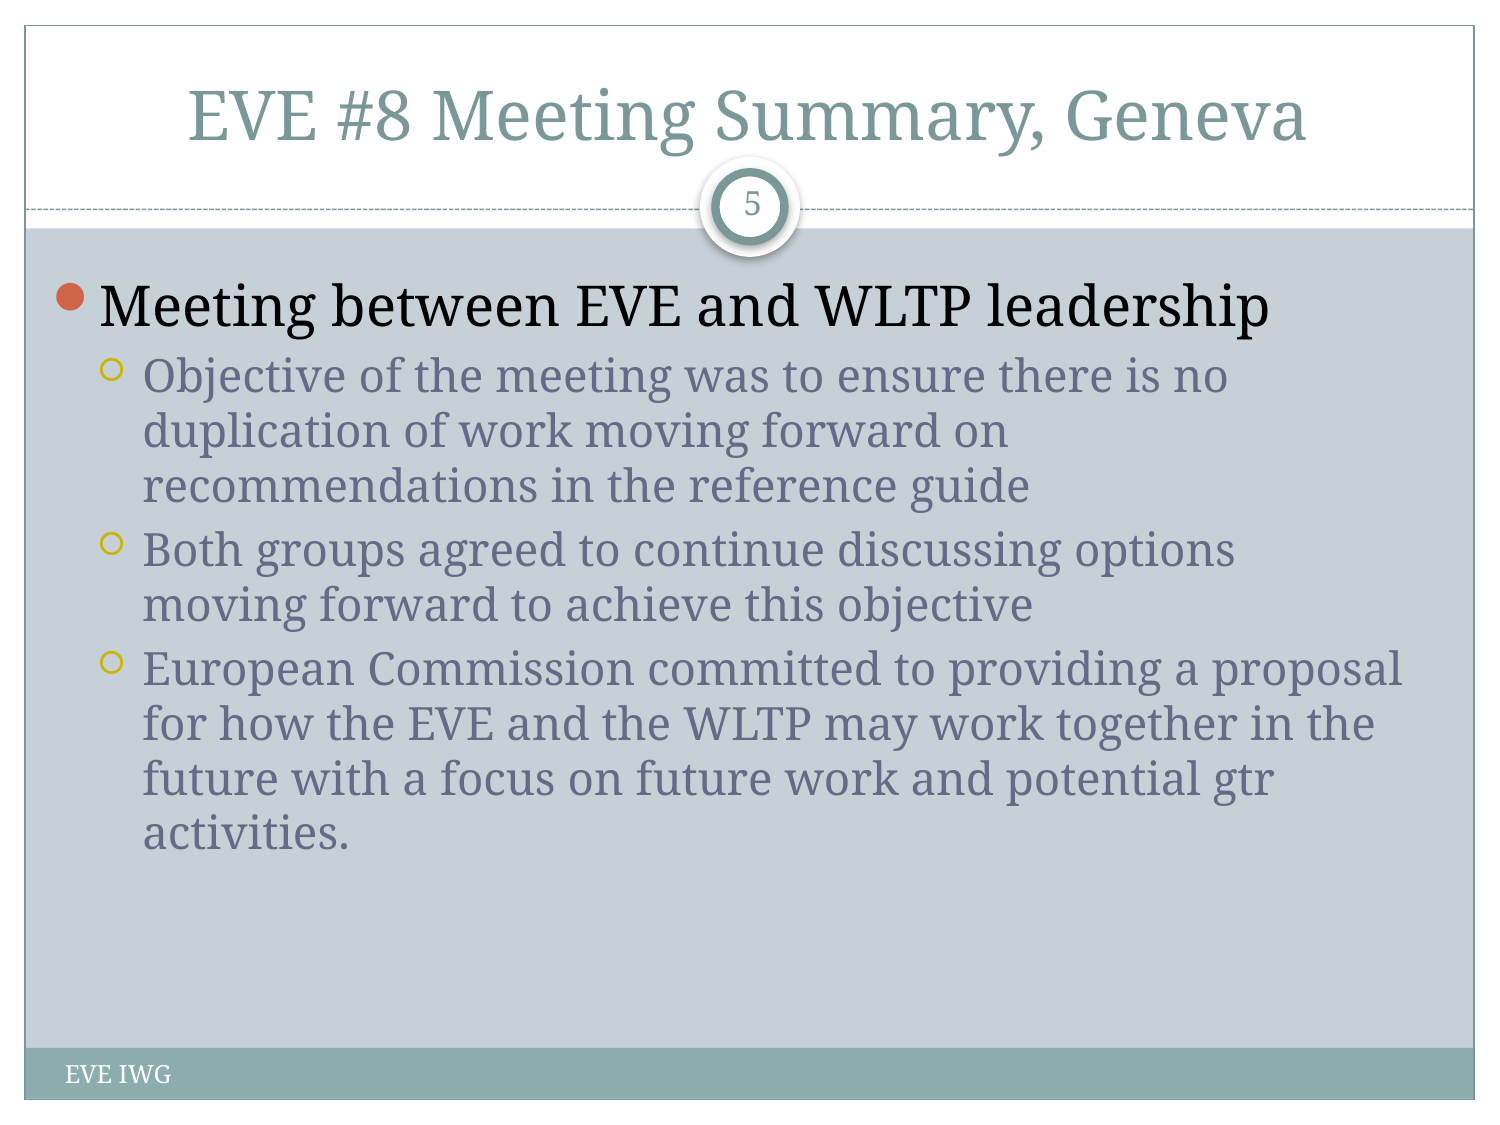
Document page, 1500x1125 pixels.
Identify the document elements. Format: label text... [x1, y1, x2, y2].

title EVE #8 Meeting Summary, Geneva [49, 37, 1450, 162]
slide_number 5 [715, 168, 791, 241]
list Meeting between EVE and WLTP leadership Objective of the meeting was to ensure there is no duplication of work moving forward on recommendations in the reference guide Both groups agreed to continue discussing options moving forward to achieve this objective European Commission committed to providing a proposal for how the EVE and the WLTP may work together in the future with a focus on future work and potential gtr activities. [37, 262, 1425, 1050]
footer EVE IWG [50, 1051, 638, 1112]
